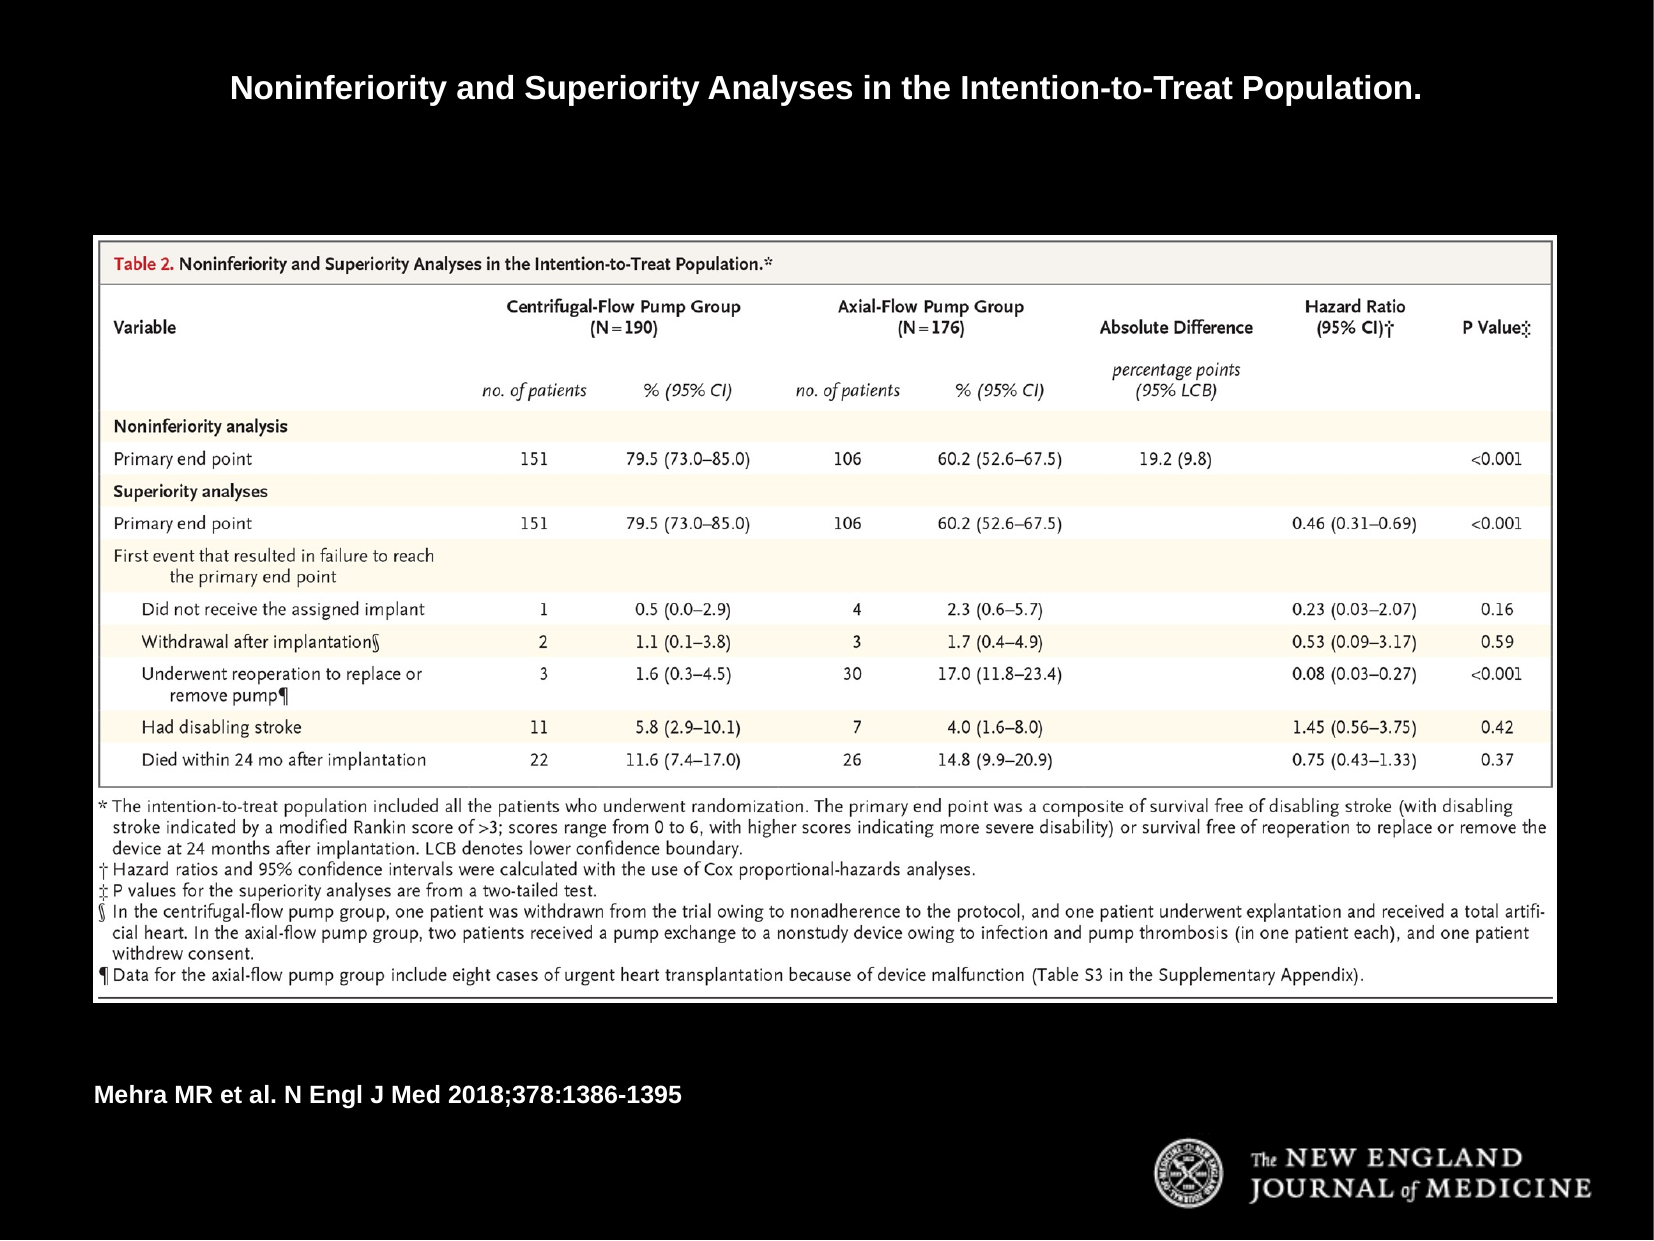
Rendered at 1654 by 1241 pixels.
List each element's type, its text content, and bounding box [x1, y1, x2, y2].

text_box Noninferiority and Superiority Analyses in the Intention-to-Treat Population. [58, 69, 1596, 108]
text_box Mehra MR et al. N Engl J Med 2018;378:1386-1395 [93, 1079, 1557, 1109]
picture [1141, 1133, 1606, 1213]
picture [93, 234, 1557, 1003]
